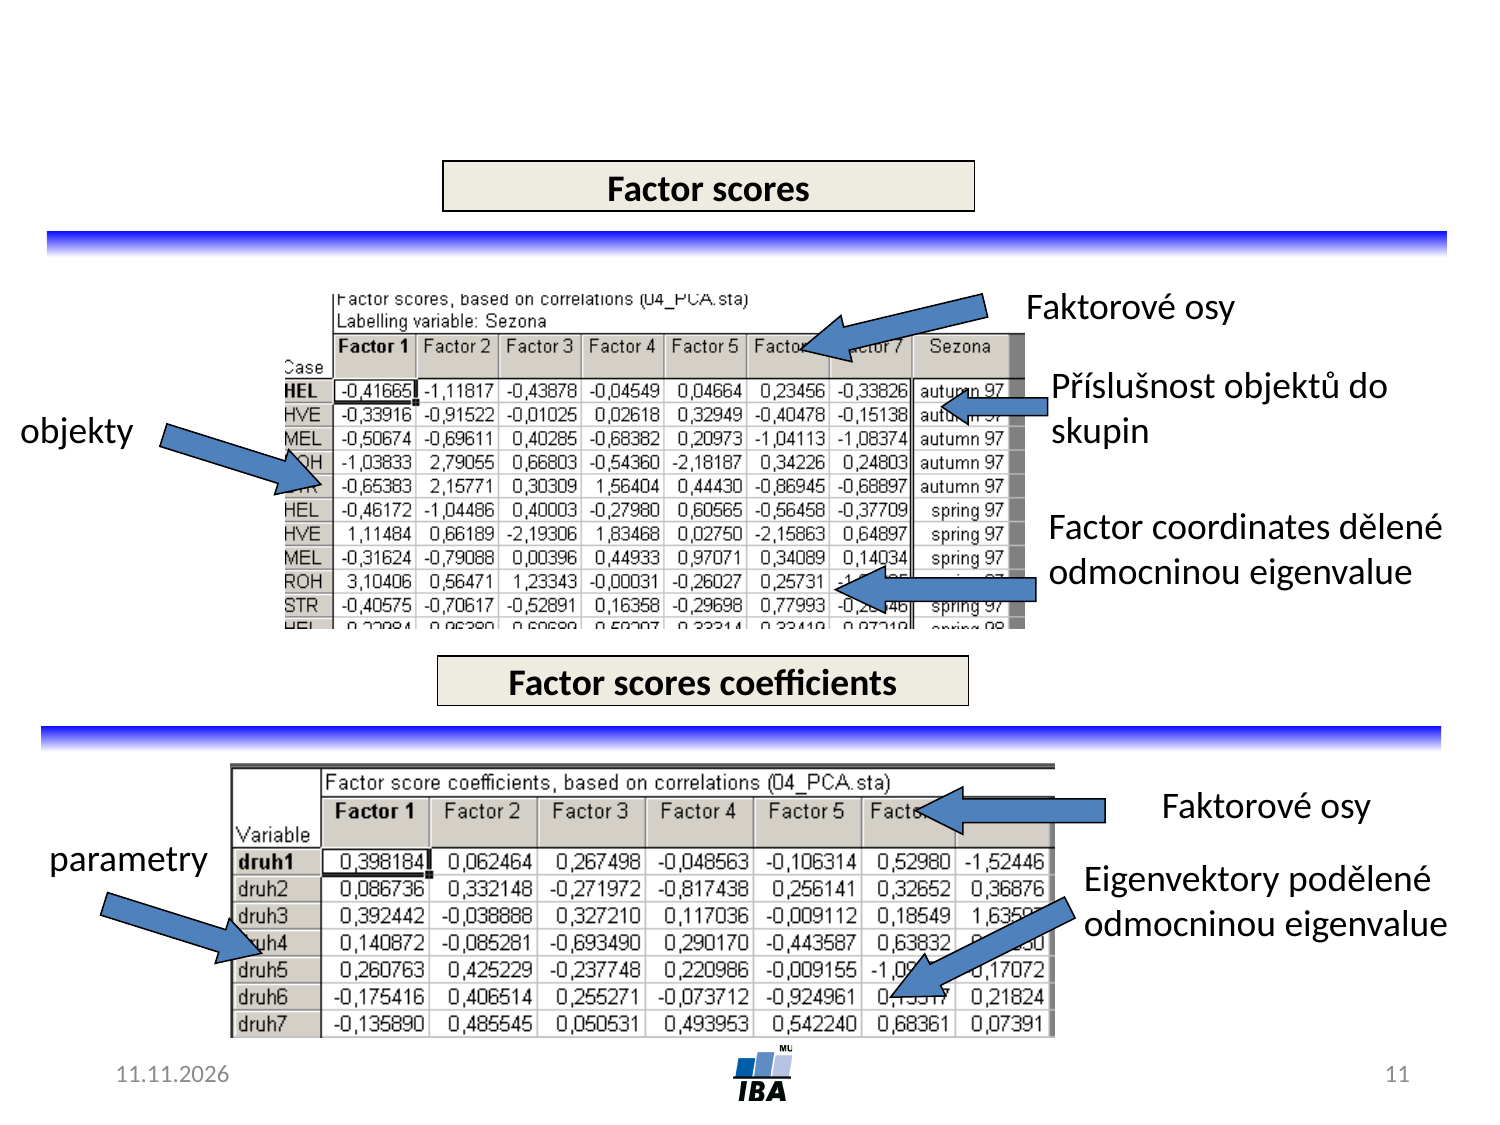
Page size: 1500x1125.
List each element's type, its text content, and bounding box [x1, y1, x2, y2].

text_box Factor coordinates dělené odmocninou eigenvalue [1033, 495, 1462, 600]
text_box [1030, 577, 1036, 602]
text_box Faktorové osy [1011, 274, 1251, 335]
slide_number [100, 1043, 451, 1103]
text_box [46, 231, 1447, 257]
text_box [100, 892, 224, 964]
text_box [41, 726, 1442, 752]
text_box [1060, 798, 1106, 823]
text_box [159, 423, 279, 495]
text_box Factor scores [443, 160, 975, 211]
text_box [1060, 897, 1076, 926]
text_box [229, 762, 1055, 1039]
text_box Factor scores coefficients [437, 655, 969, 706]
slide_number 11 [1074, 1043, 1425, 1103]
text_box Faktorové osy [1147, 773, 1387, 834]
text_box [284, 294, 1025, 630]
text_box parametry [34, 826, 224, 887]
text_box Příslušnost objektů do skupin [1036, 353, 1471, 459]
text_box objekty [5, 398, 149, 459]
text_box [1030, 397, 1048, 416]
text_box Eigenvektory podělené odmocninou eigenvalue [1068, 847, 1500, 952]
